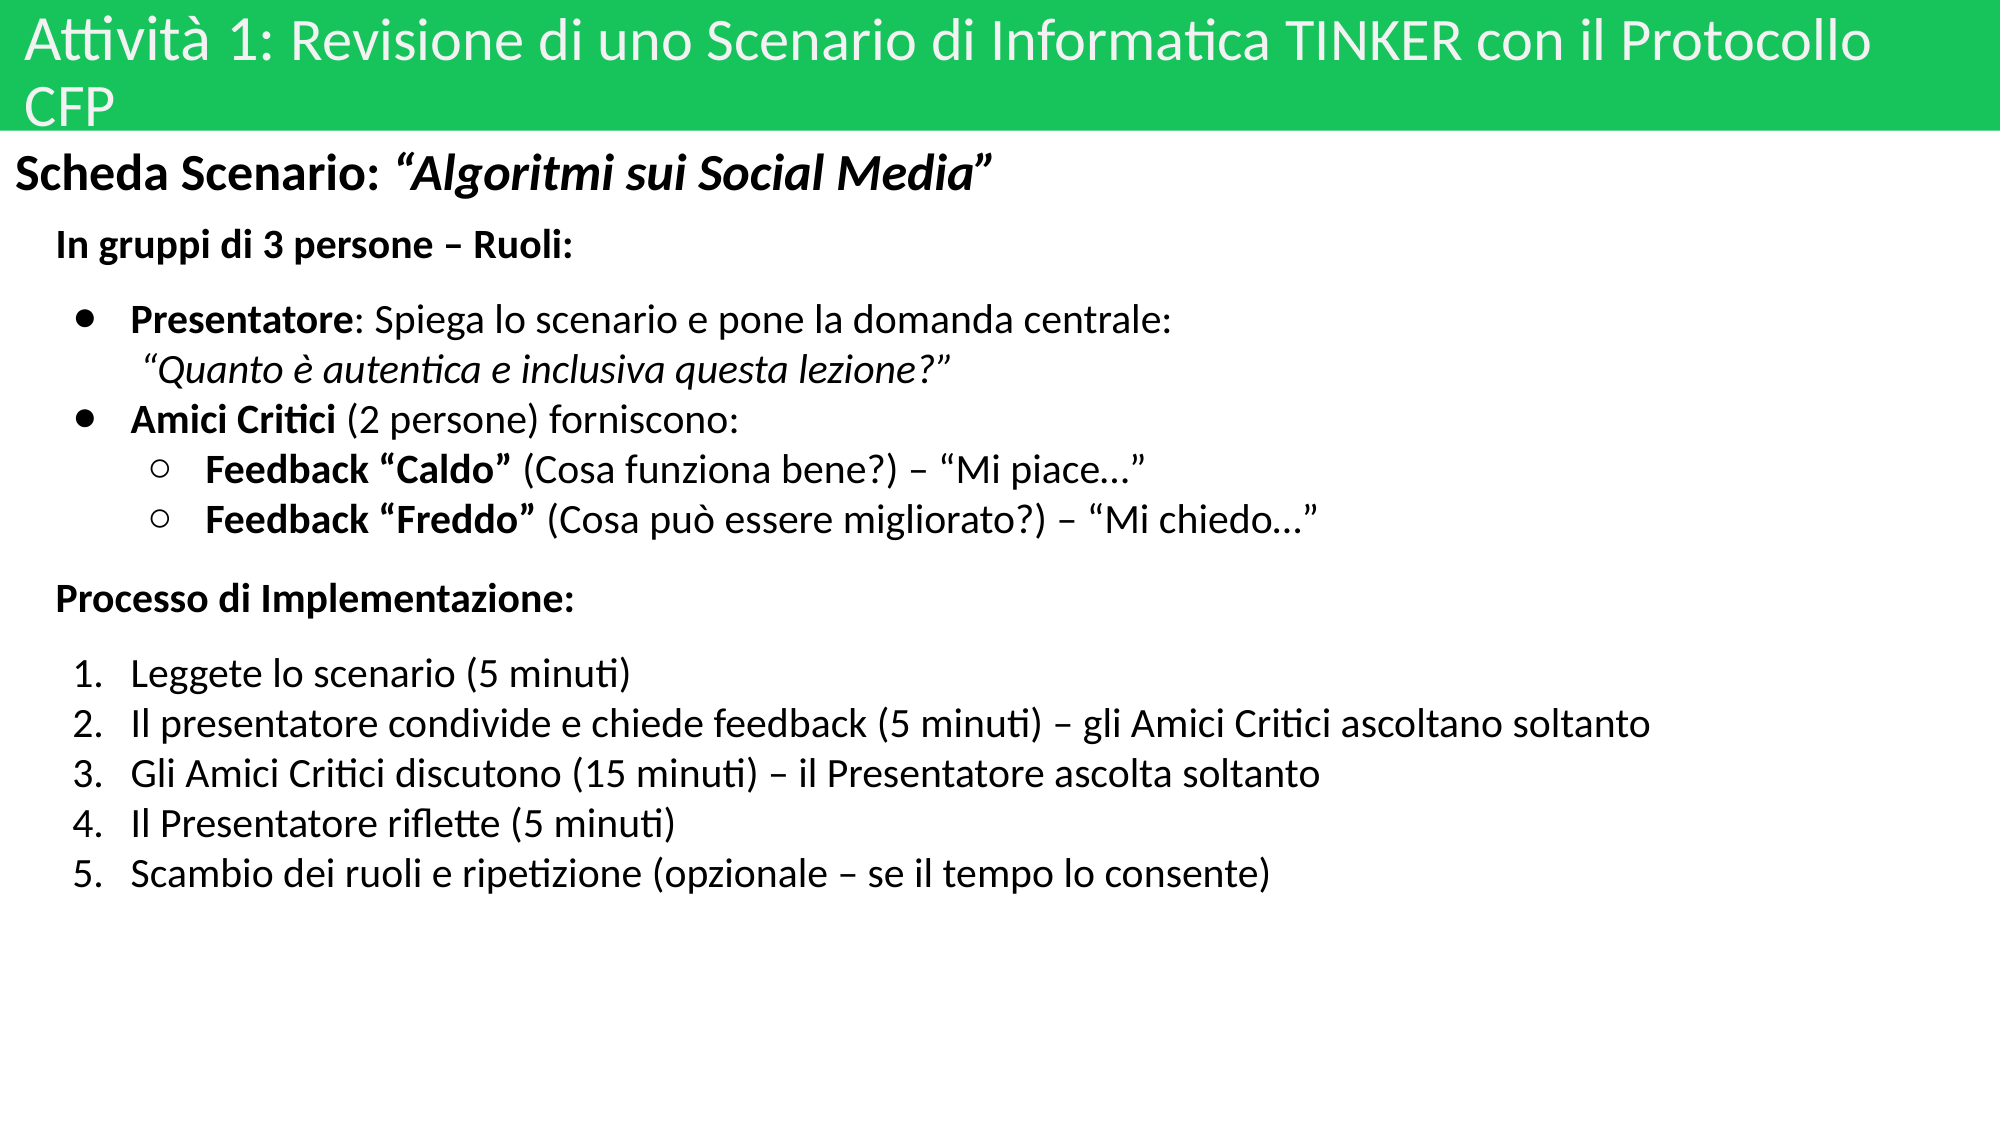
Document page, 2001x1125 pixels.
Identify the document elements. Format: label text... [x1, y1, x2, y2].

title Attività 1: Revisione di uno Scenario di Informatica TINKER con il Protocollo CFP [16, 13, 1976, 131]
text_box Scheda Scenario: “Algoritmi sui Social Media” [0, 130, 1783, 209]
list In gruppi di 3 persone – Ruoli: Presentatore: Spiega lo scenario e pone la domanda centrale: “Quanto è autentica e inclusiva questa lezione?” Amici Critici (2 persone) forniscono: Feedback “Caldo” (Cosa funziona bene?) – “Mi piace…” Feedback “Freddo” (Cosa può essere migliorato?) – “Mi chiedo…” Processo di Implementazione: Leggete lo scenario (5 minuti) Il presentatore condivide e chiede feedback (5 minuti) – gli Amici Critici ascoltano soltanto Gli Amici Critici discutono (15 minuti) – il Presentatore ascolta soltanto Il Presentatore riflette (5 minuti) Scambio dei ruoli e ripetizione (opzionale – se il tempo lo consente) [40, 209, 2000, 936]
